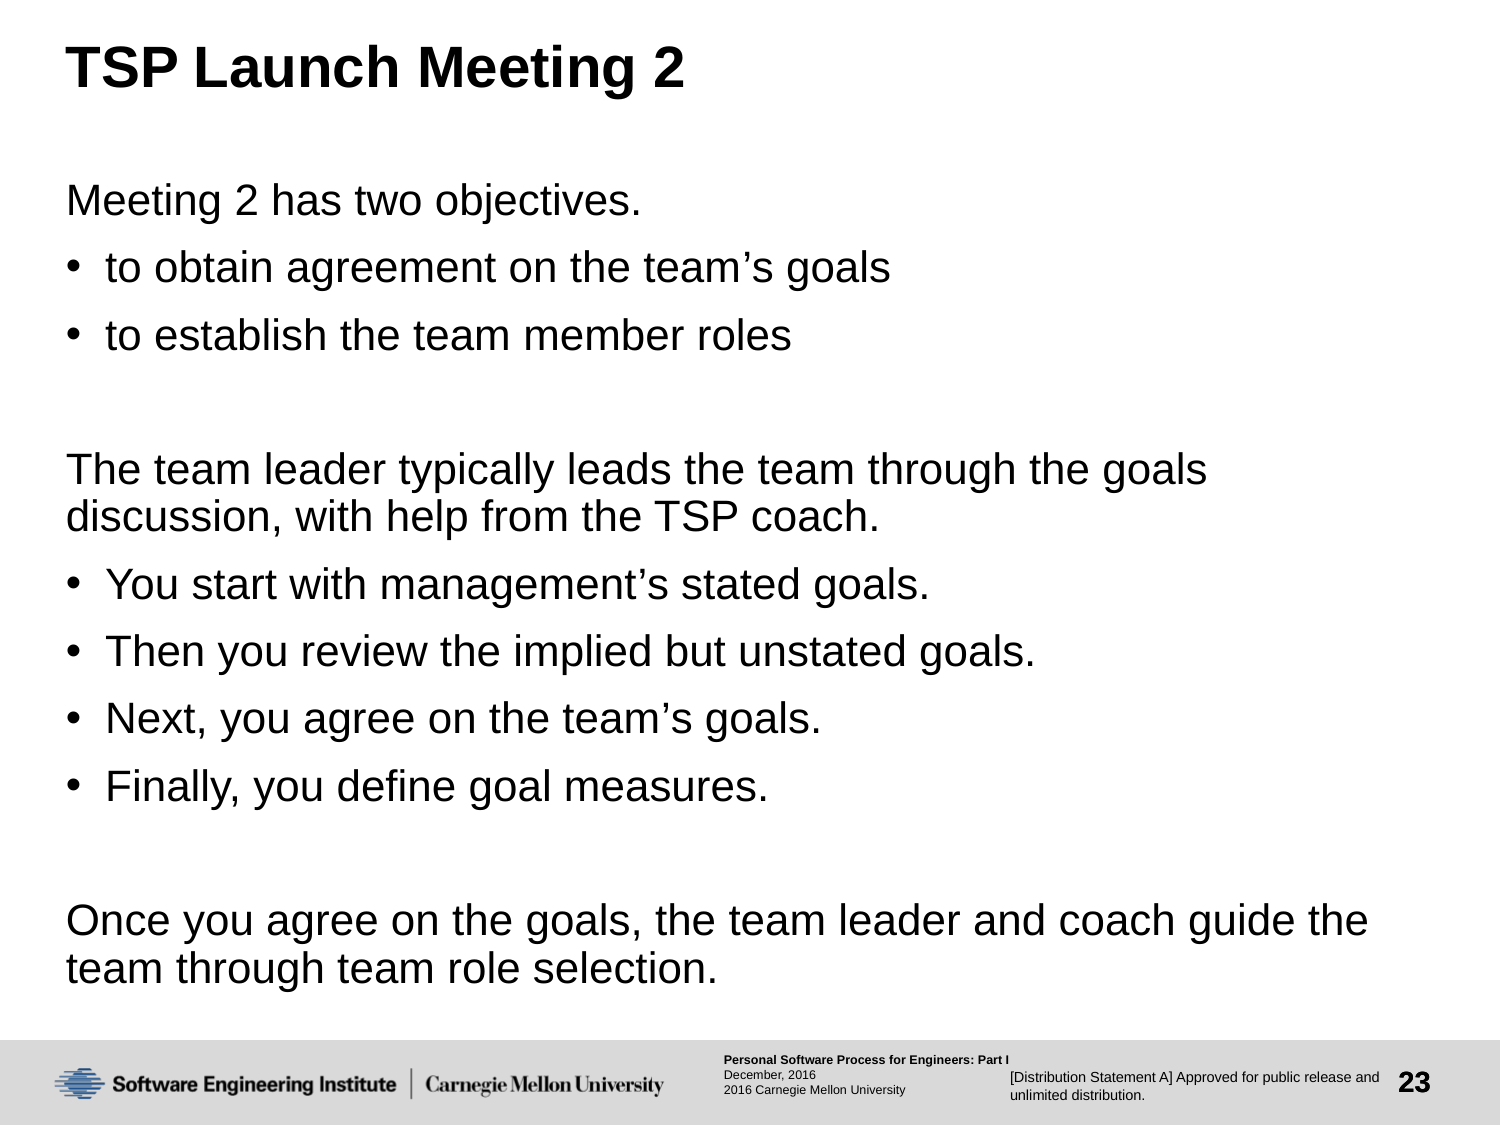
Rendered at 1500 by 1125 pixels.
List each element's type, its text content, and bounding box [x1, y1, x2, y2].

picture [46, 1061, 673, 1104]
title TSP Launch Meeting 2 [65, 37, 1313, 148]
list Meeting 2 has two objectives. to obtain agreement on the team’s goals to establish the team member roles The team leader typically leads the team through the goals discussion, with help from the TSP coach. You start with management’s stated goals. Then you review the implied but unstated goals. Next, you agree on the team’s goals. Finally, you define goal measures. Once you agree on the goals, the team leader and coach guide the team through team role selection. [65, 177, 1431, 1000]
